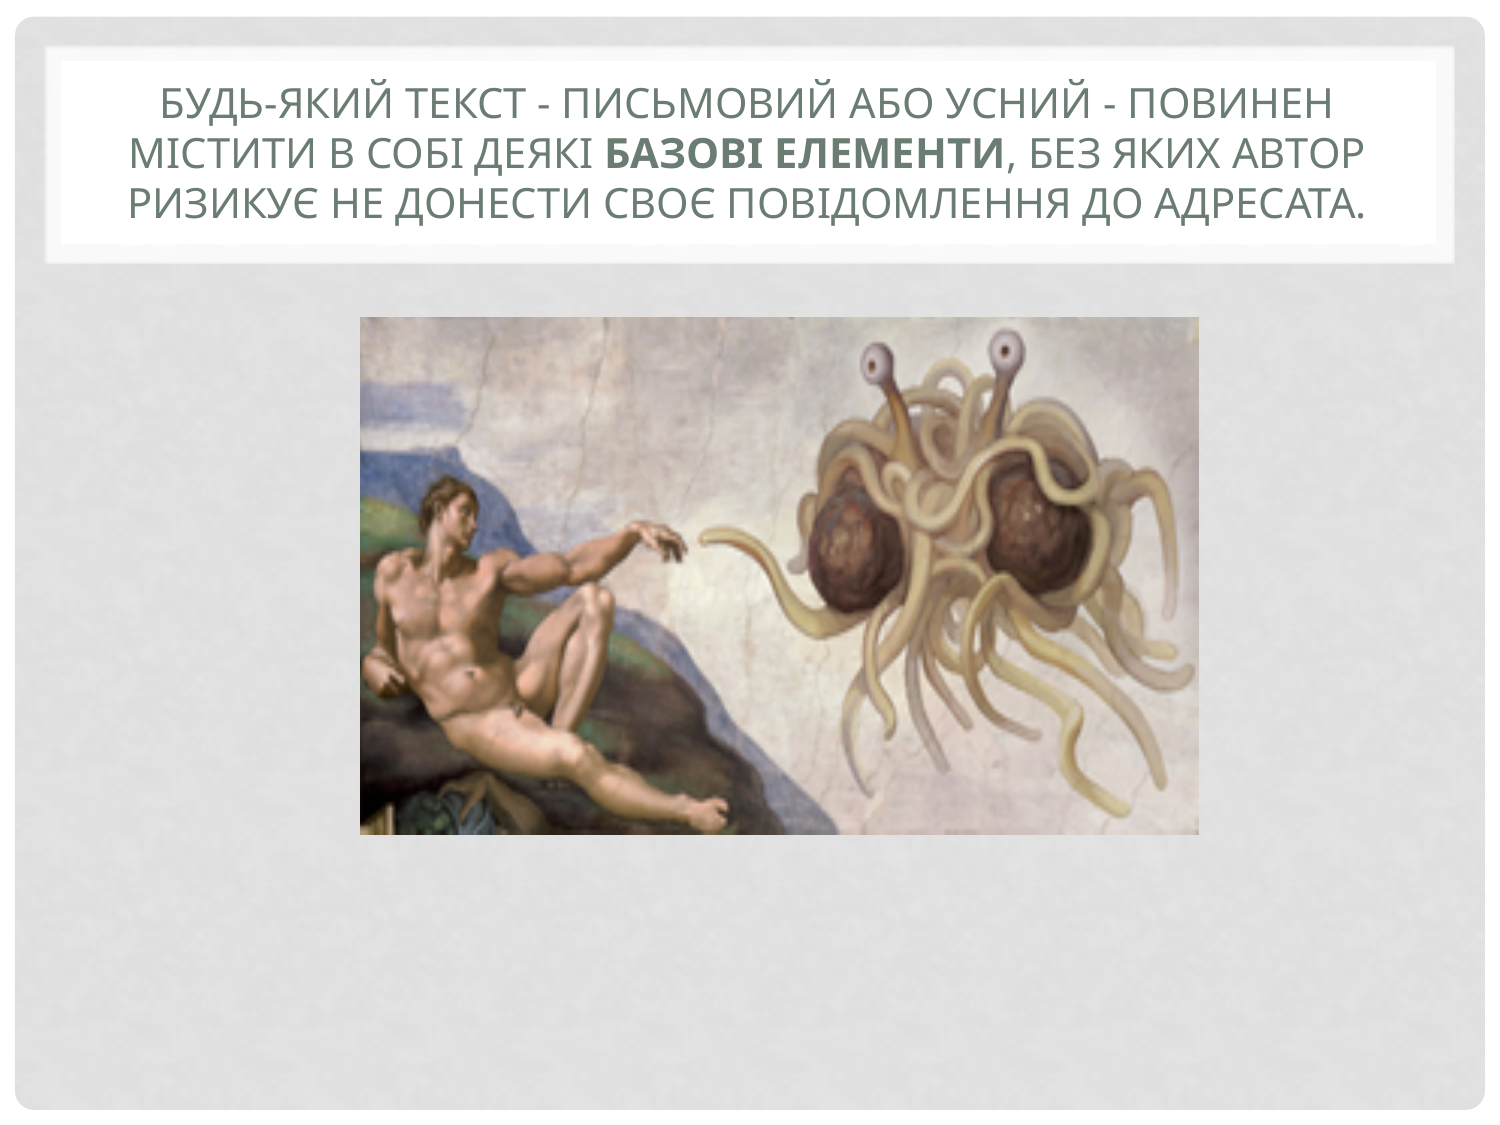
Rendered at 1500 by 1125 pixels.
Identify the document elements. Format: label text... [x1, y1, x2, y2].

title Будь-який текст - письмовий або усний - повинен містити в собі деякі базові елементи, без яких автор ризикує не донести своє повідомлення до адресата. [69, 66, 1425, 238]
picture [359, 317, 1200, 835]
